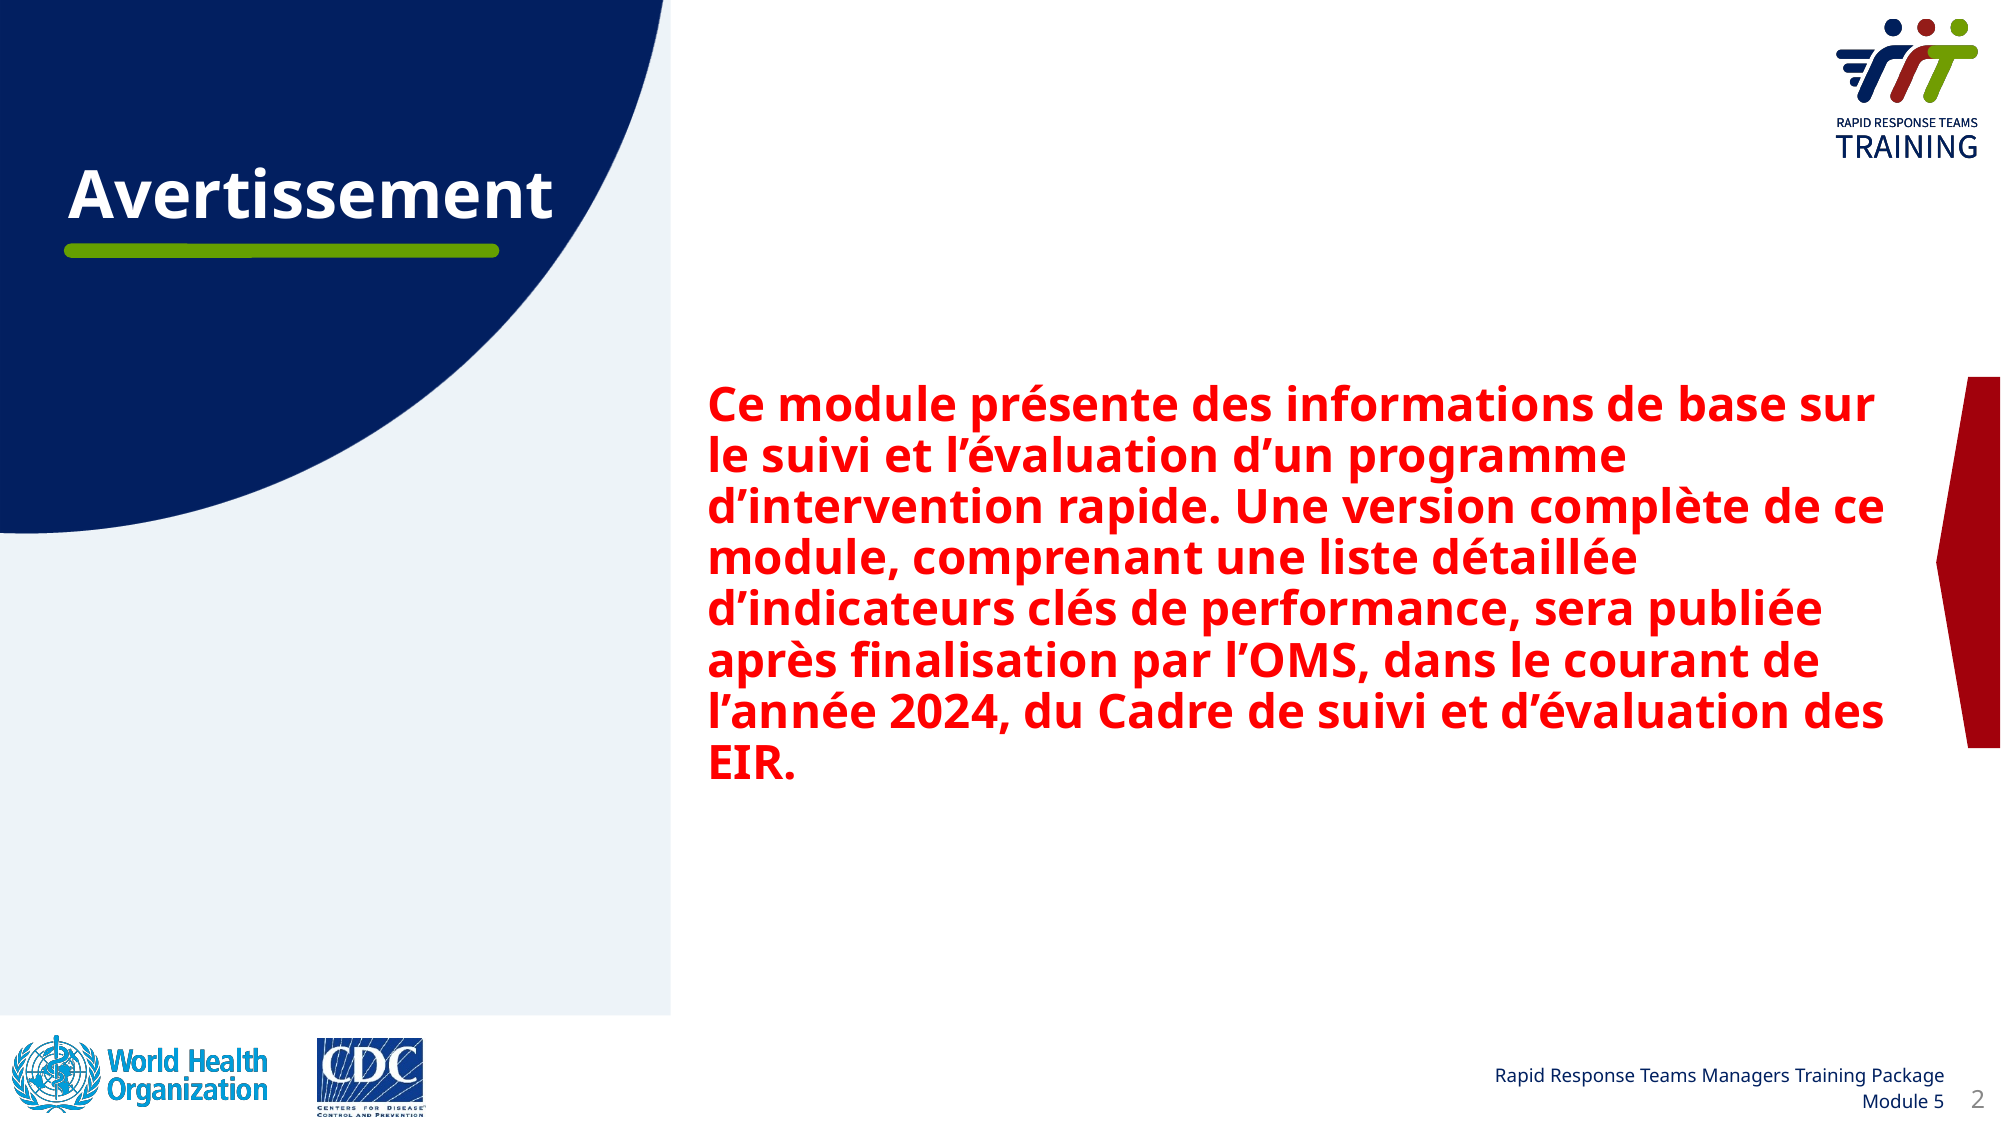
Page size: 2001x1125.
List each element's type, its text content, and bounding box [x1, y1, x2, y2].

picture [71, 1053, 90, 1091]
picture [24, 1054, 36, 1087]
picture [1835, 19, 1978, 167]
picture [12, 1035, 54, 1068]
picture [50, 1108, 62, 1113]
picture [0, 0, 670, 538]
list Ce module présente des informations de base sur le suivi et l’évaluation dʼun programme dʼintervention rapide. Une version complète de ce module, comprenant une liste détaillée d’indicateurs clés de performance, sera publiée après finalisation par lʼOMS, dans le courant de l’année 2024, du Cadre de suivi et d’évaluation des EIR. [699, 372, 1936, 802]
picture [34, 1054, 43, 1078]
text_box 2 [1557, 1076, 1993, 1121]
picture [36, 1088, 78, 1105]
picture [12, 1083, 48, 1113]
picture [46, 1056, 54, 1062]
text_box Avertissement [60, 144, 609, 240]
picture [59, 1035, 267, 1113]
picture [30, 1083, 37, 1091]
picture [22, 1062, 26, 1077]
picture [317, 1038, 426, 1117]
picture [40, 1062, 47, 1070]
